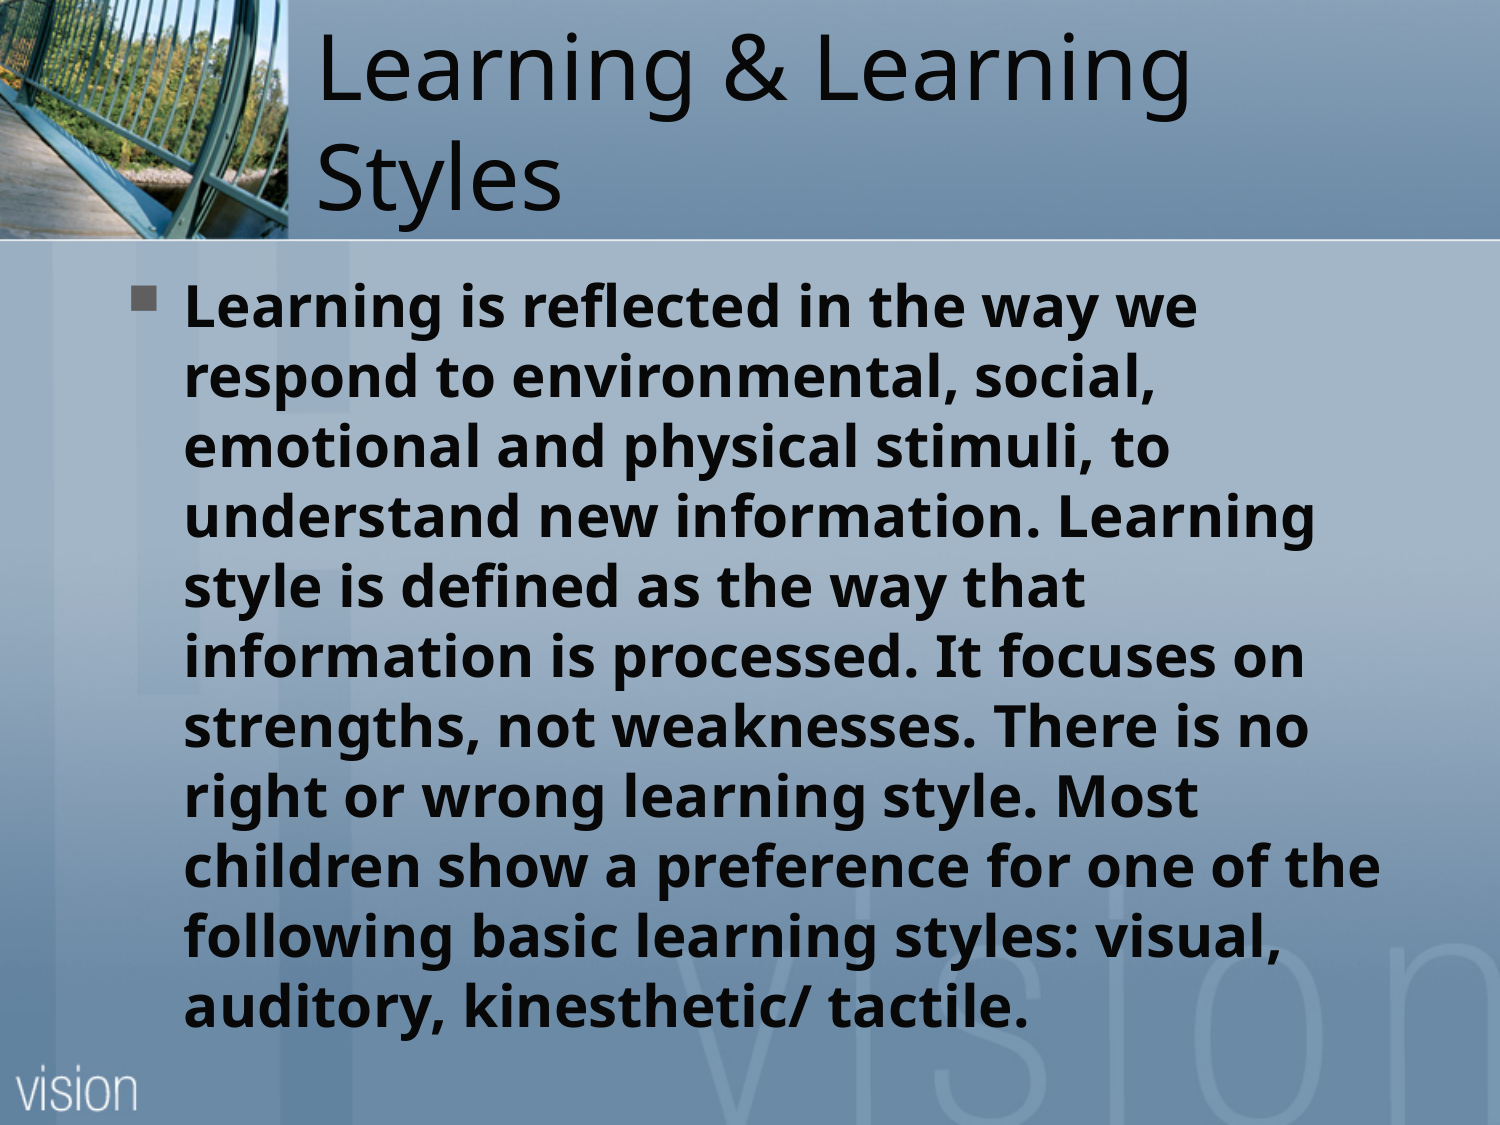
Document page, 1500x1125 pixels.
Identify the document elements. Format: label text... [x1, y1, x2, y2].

picture [0, 0, 1500, 1125]
list Learning is reflected in the way we respond to environmental, social, emotional and physical stimuli, to understand new information. Learning style is defined as the way that information is processed. It focuses on strengths, not weaknesses. There is no right or wrong learning style. Most children show a preference for one of the following basic learning styles: visual, auditory, kinesthetic/ tactile. [112, 261, 1462, 1095]
title Learning & Learning Styles [299, 30, 1462, 207]
